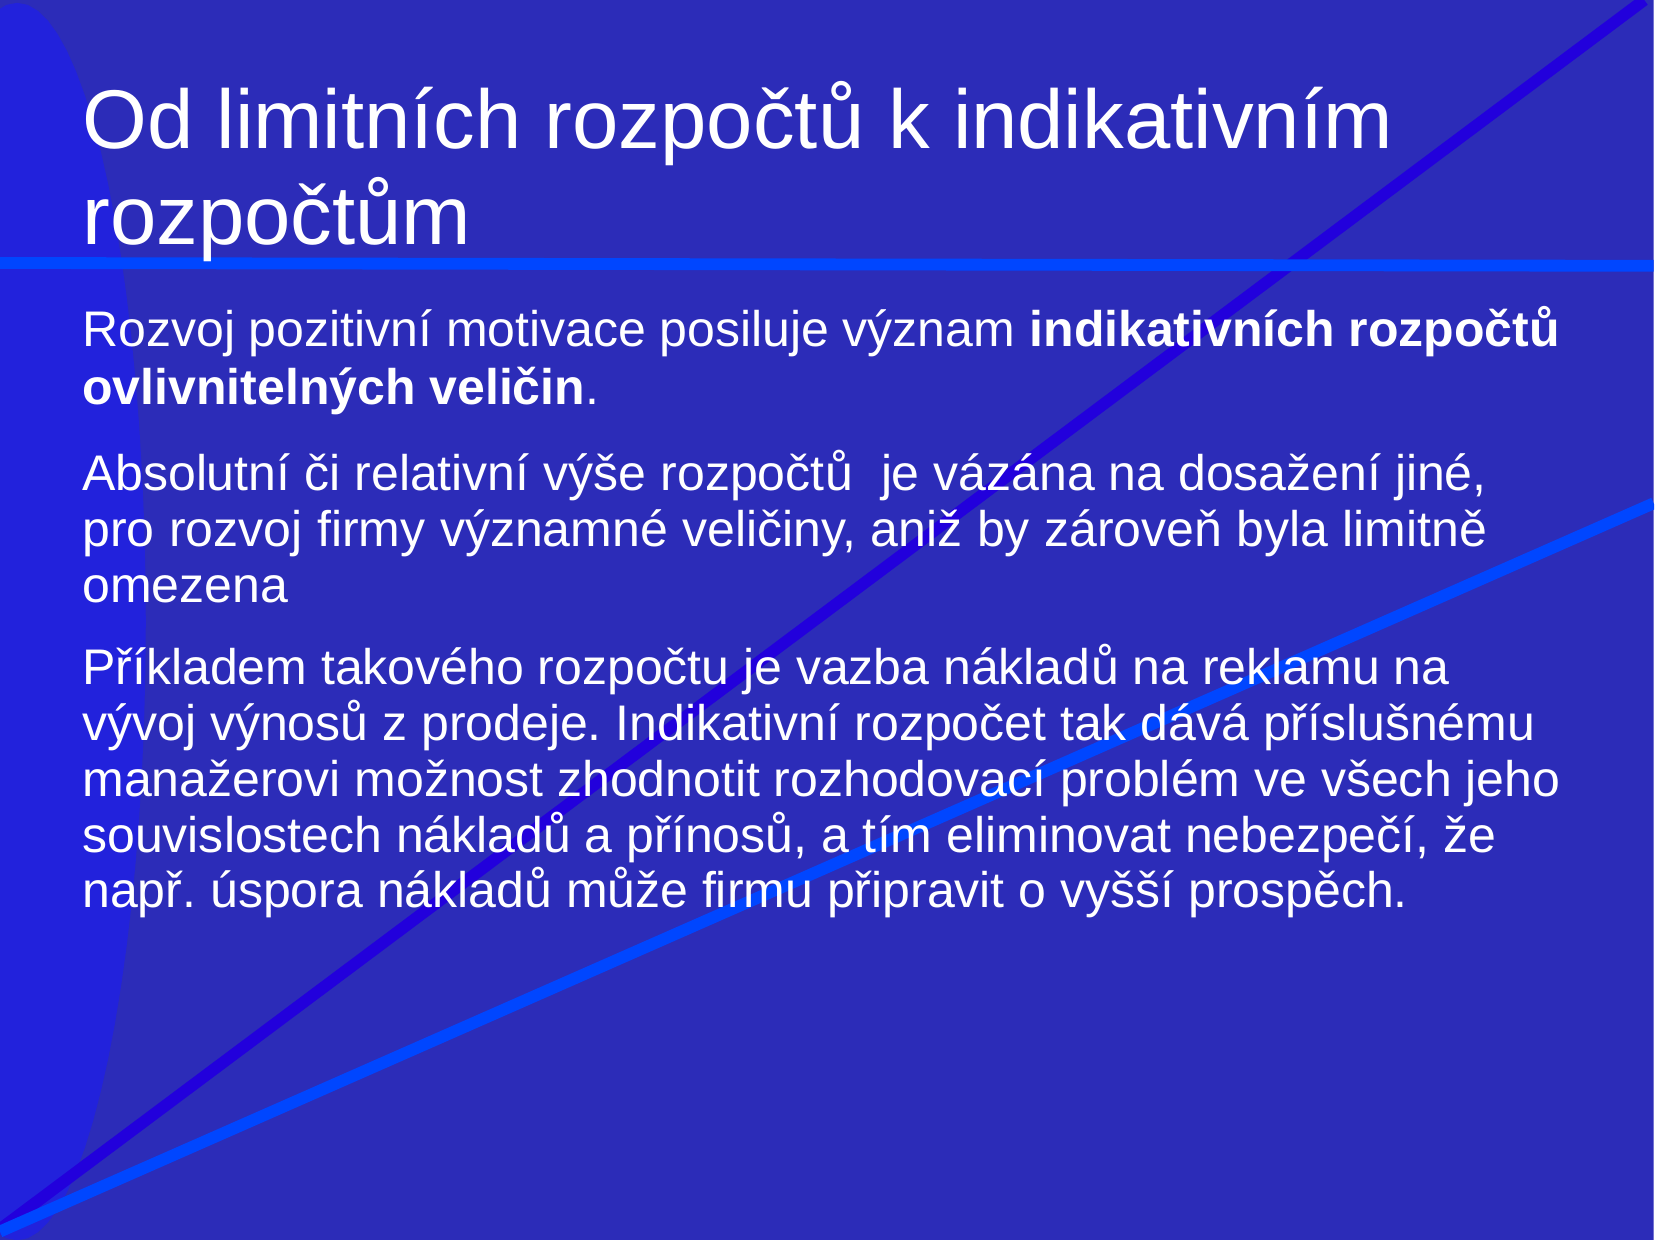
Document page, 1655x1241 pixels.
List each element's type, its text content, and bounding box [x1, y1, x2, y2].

title Od limitních rozpočtů k indikativním rozpočtům [80, 69, 1574, 277]
text_box Rozvoj pozitivní motivace posiluje význam indikativních rozpočtů ovlivnitelných veličin. Absolutní či relativní výše rozpočtů je vázána na dosažení jiné, pro rozvoj firmy významné veličiny, aniž by zároveň byla limitně omezena Příkladem takového rozpočtu je vazba nákladů na reklamu na vývoj výnosů z prodeje. Indikativní rozpočet tak dává příslušnému manažerovi možnost zhodnotit rozhodovací problém ve všech jeho souvislostech nákladů a přínosů, a tím eliminovat nebezpečí, že např. úspora nákladů může firmu připravit o vyšší prospěch. [80, 298, 1564, 920]
